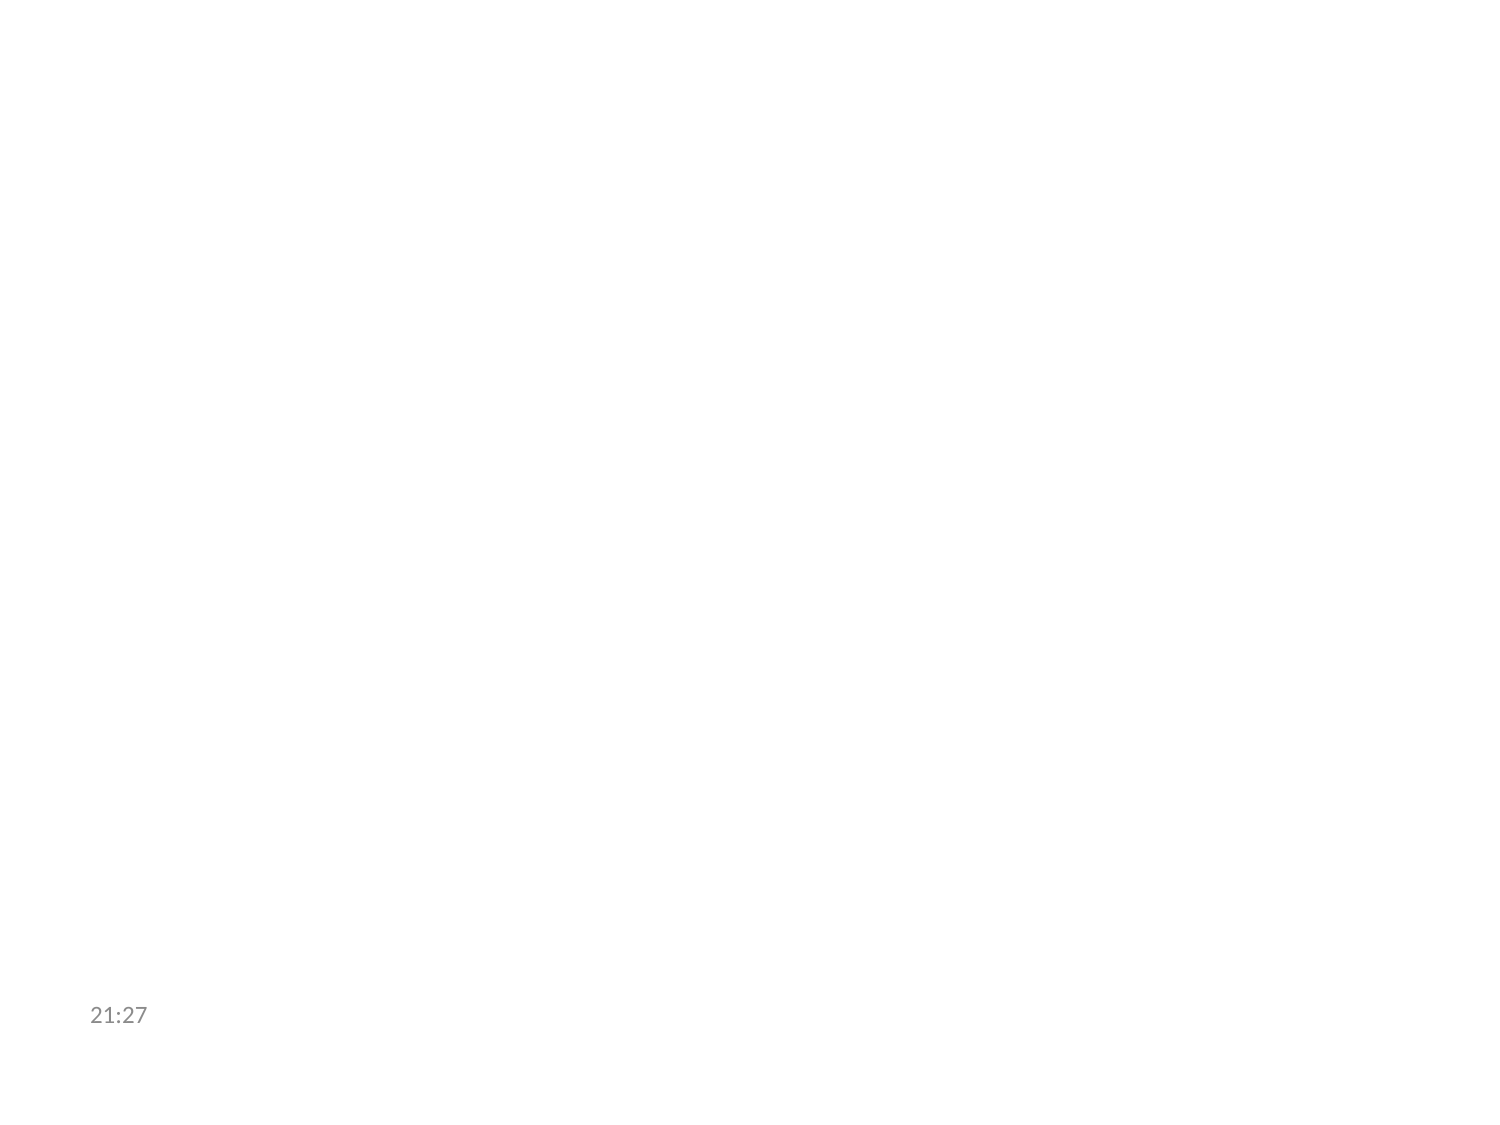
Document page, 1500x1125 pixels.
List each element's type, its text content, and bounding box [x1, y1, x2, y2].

text_box 15:35 [75, 983, 425, 1044]
